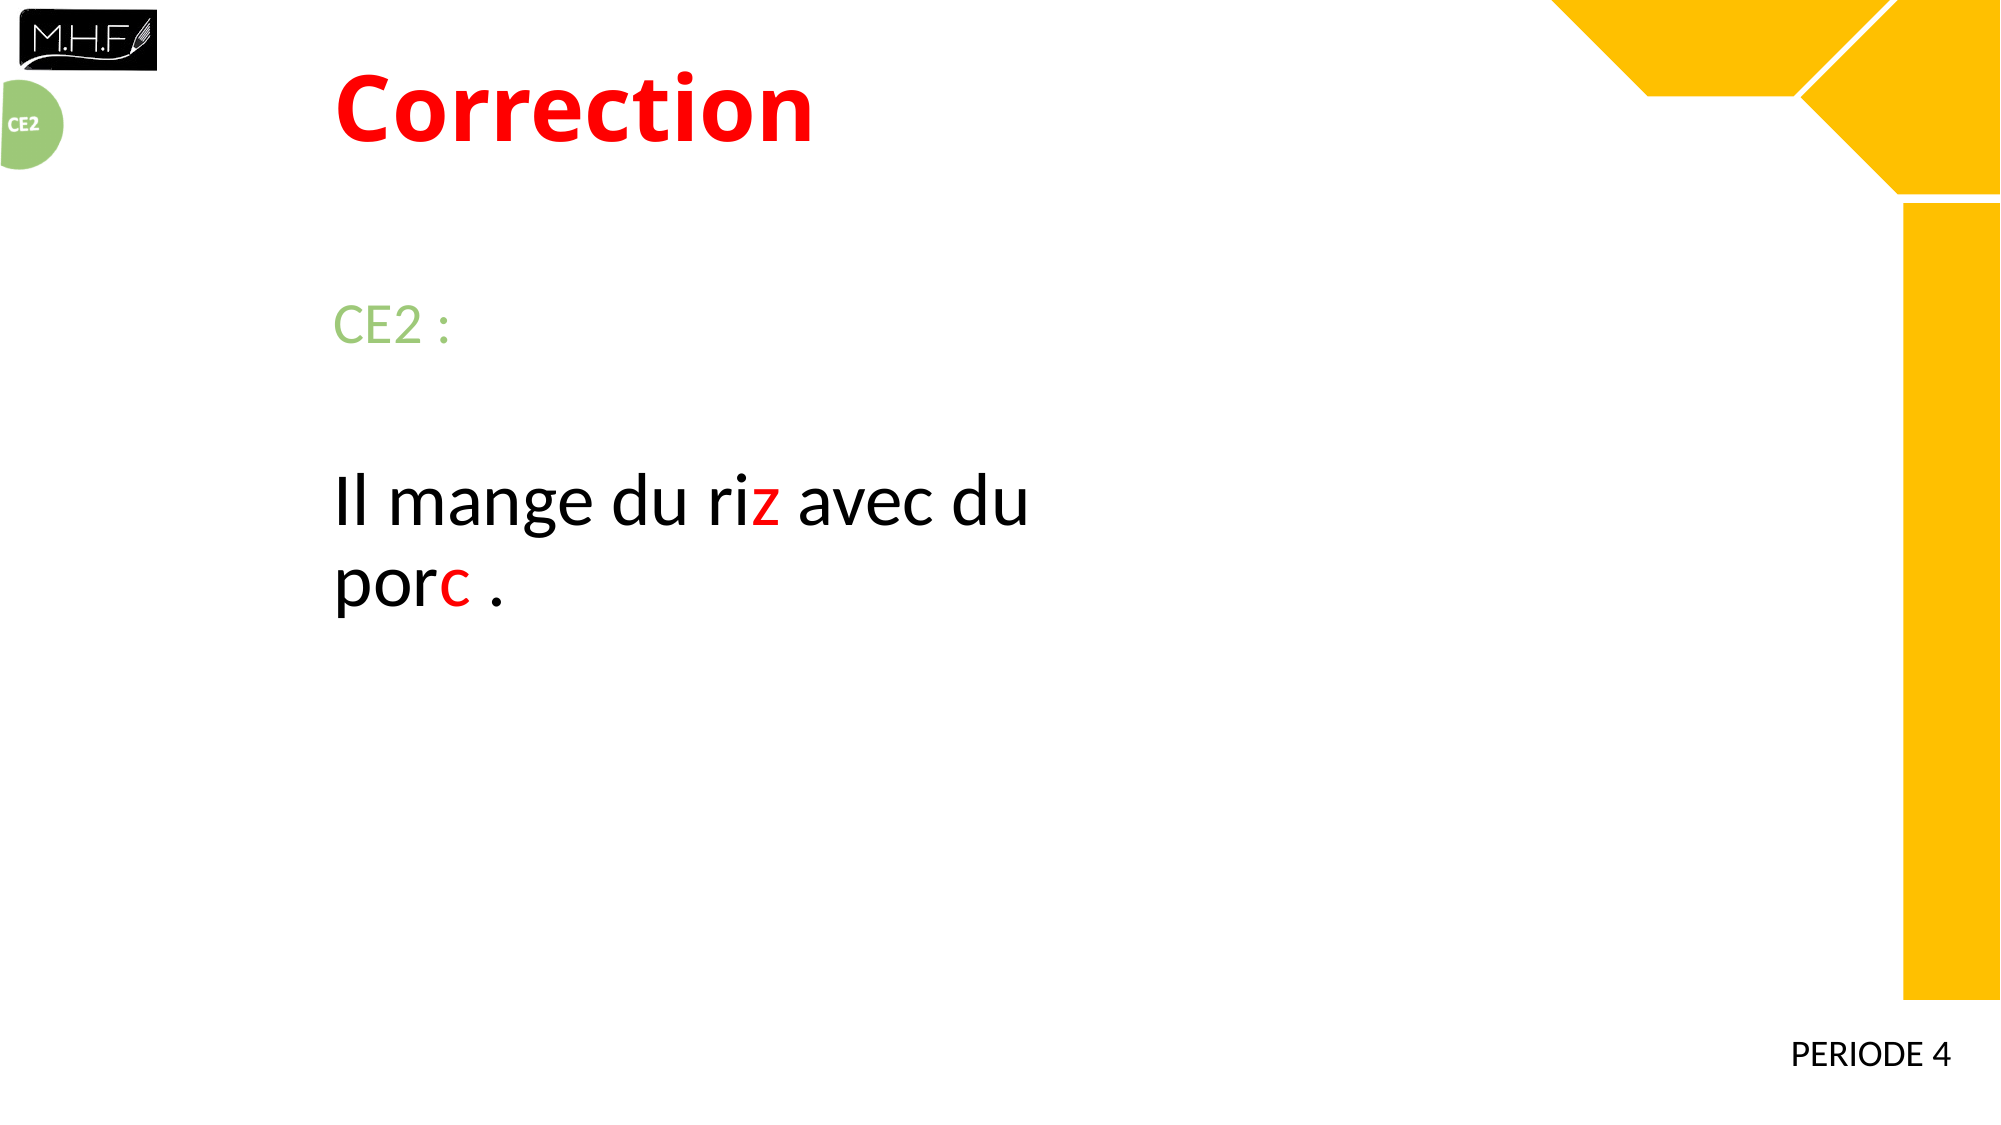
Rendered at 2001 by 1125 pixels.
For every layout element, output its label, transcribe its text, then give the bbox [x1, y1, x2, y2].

text_box PERIODE 4 [1362, 1021, 1967, 1125]
text_box [1799, 0, 2000, 196]
picture [0, 7, 157, 208]
title Correction [318, 3, 1865, 221]
text_box CE2 : Il mange du riz avec du porc . [318, 286, 1141, 1000]
text_box [1902, 202, 2000, 1001]
text_box [1549, 0, 1892, 98]
